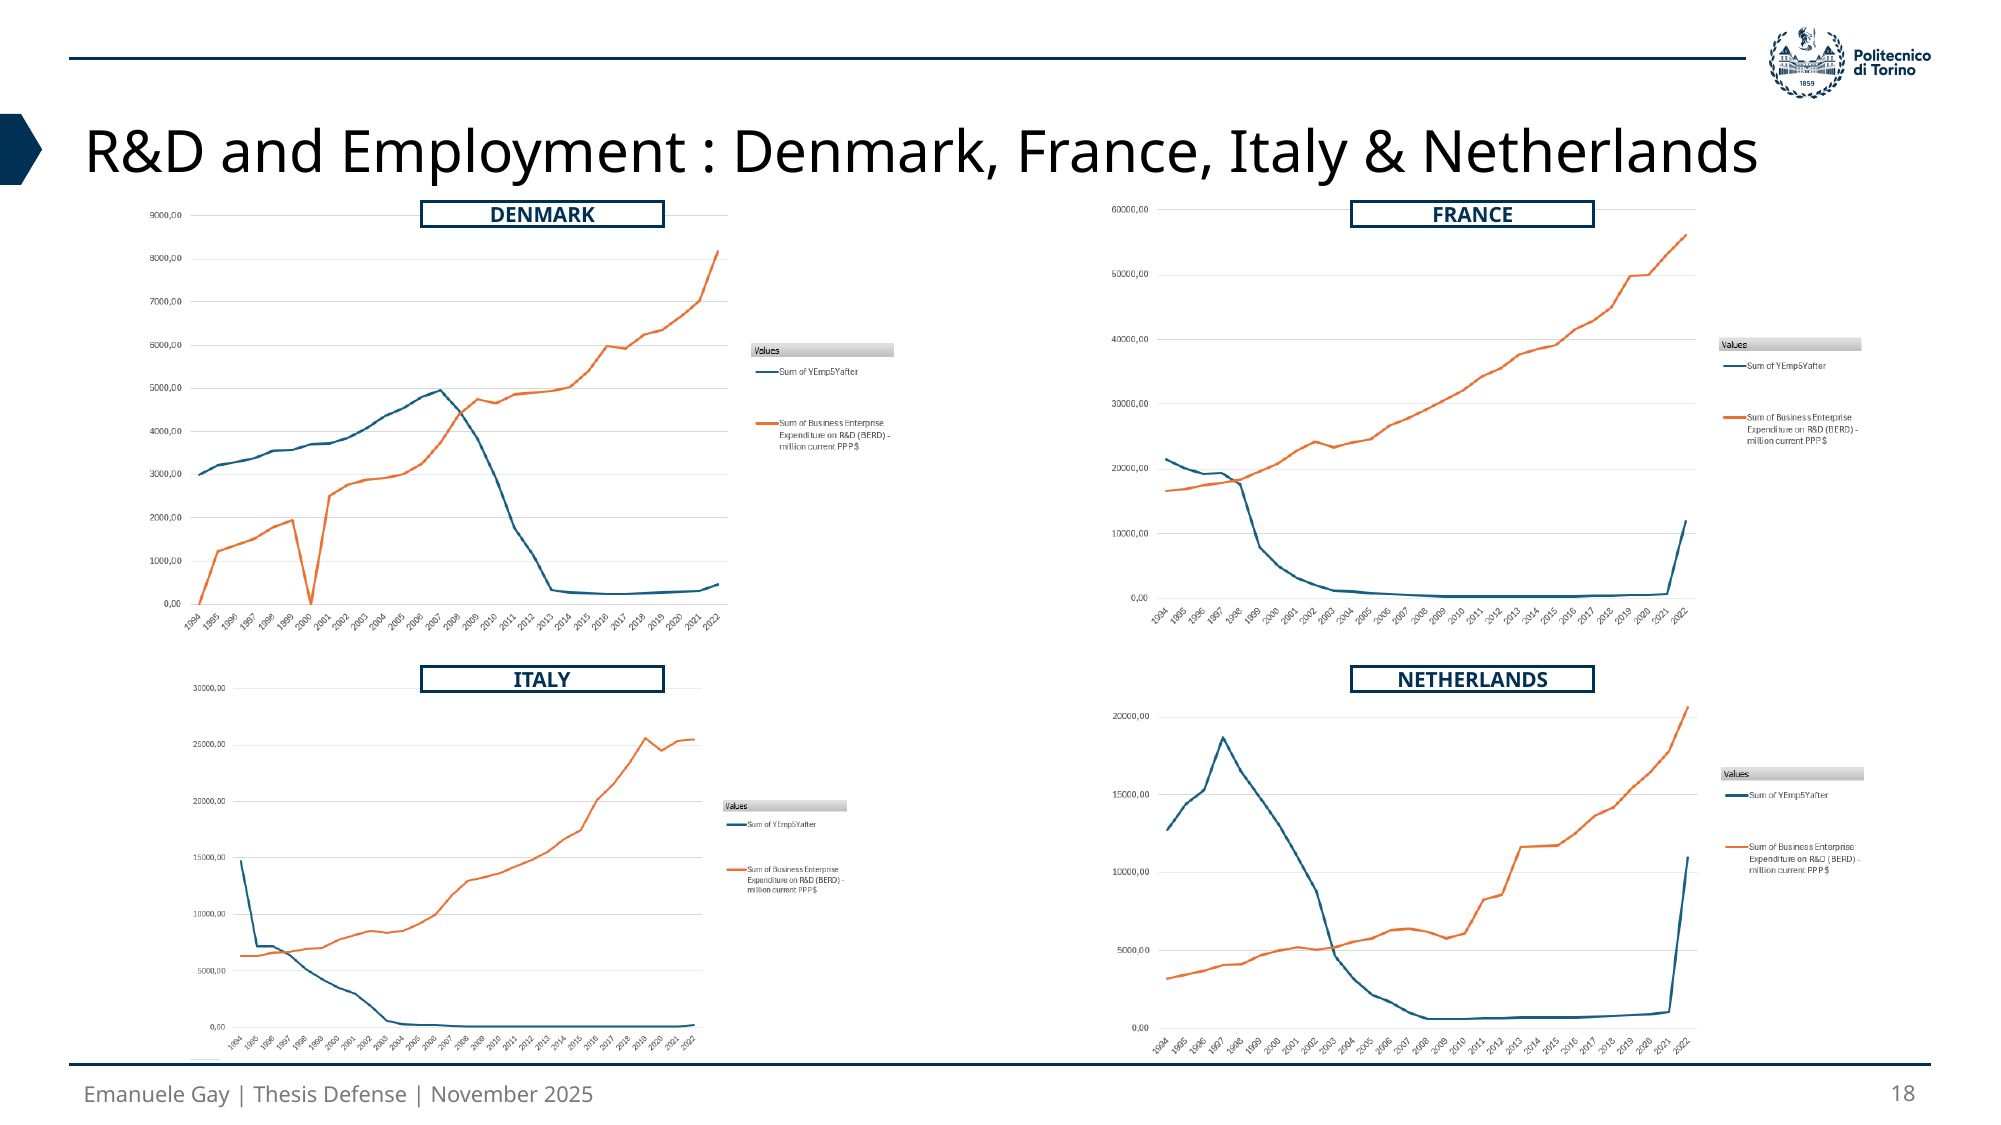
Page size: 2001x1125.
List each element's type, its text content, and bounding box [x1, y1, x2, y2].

picture [1769, 27, 1931, 93]
picture [133, 199, 900, 636]
picture [1100, 204, 1866, 631]
text_box R&D and Employment : Denmark, France, Italy & Netherlands [68, 93, 1932, 206]
text_box ITALY [420, 665, 665, 678]
picture [183, 678, 850, 1061]
text_box FRANCE [1350, 200, 1595, 204]
picture [1100, 649, 1866, 1061]
text_box [0, 112, 44, 187]
